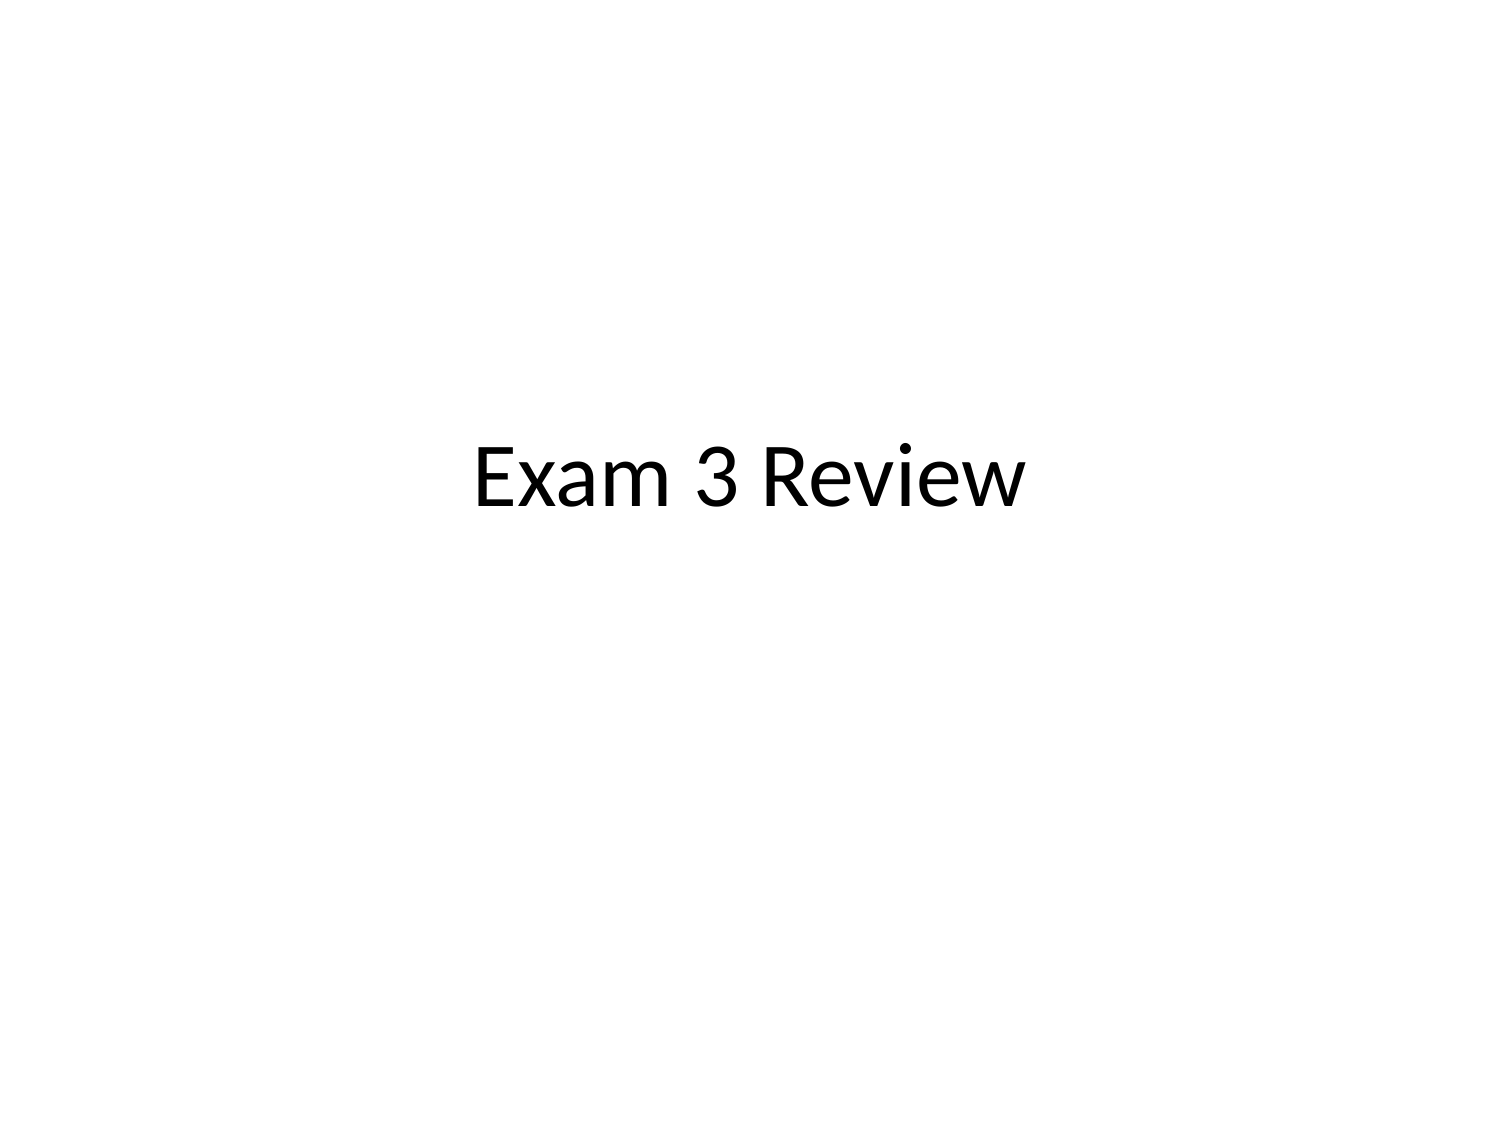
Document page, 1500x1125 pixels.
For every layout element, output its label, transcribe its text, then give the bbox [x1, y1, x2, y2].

title Exam 3 Review [112, 349, 1388, 591]
